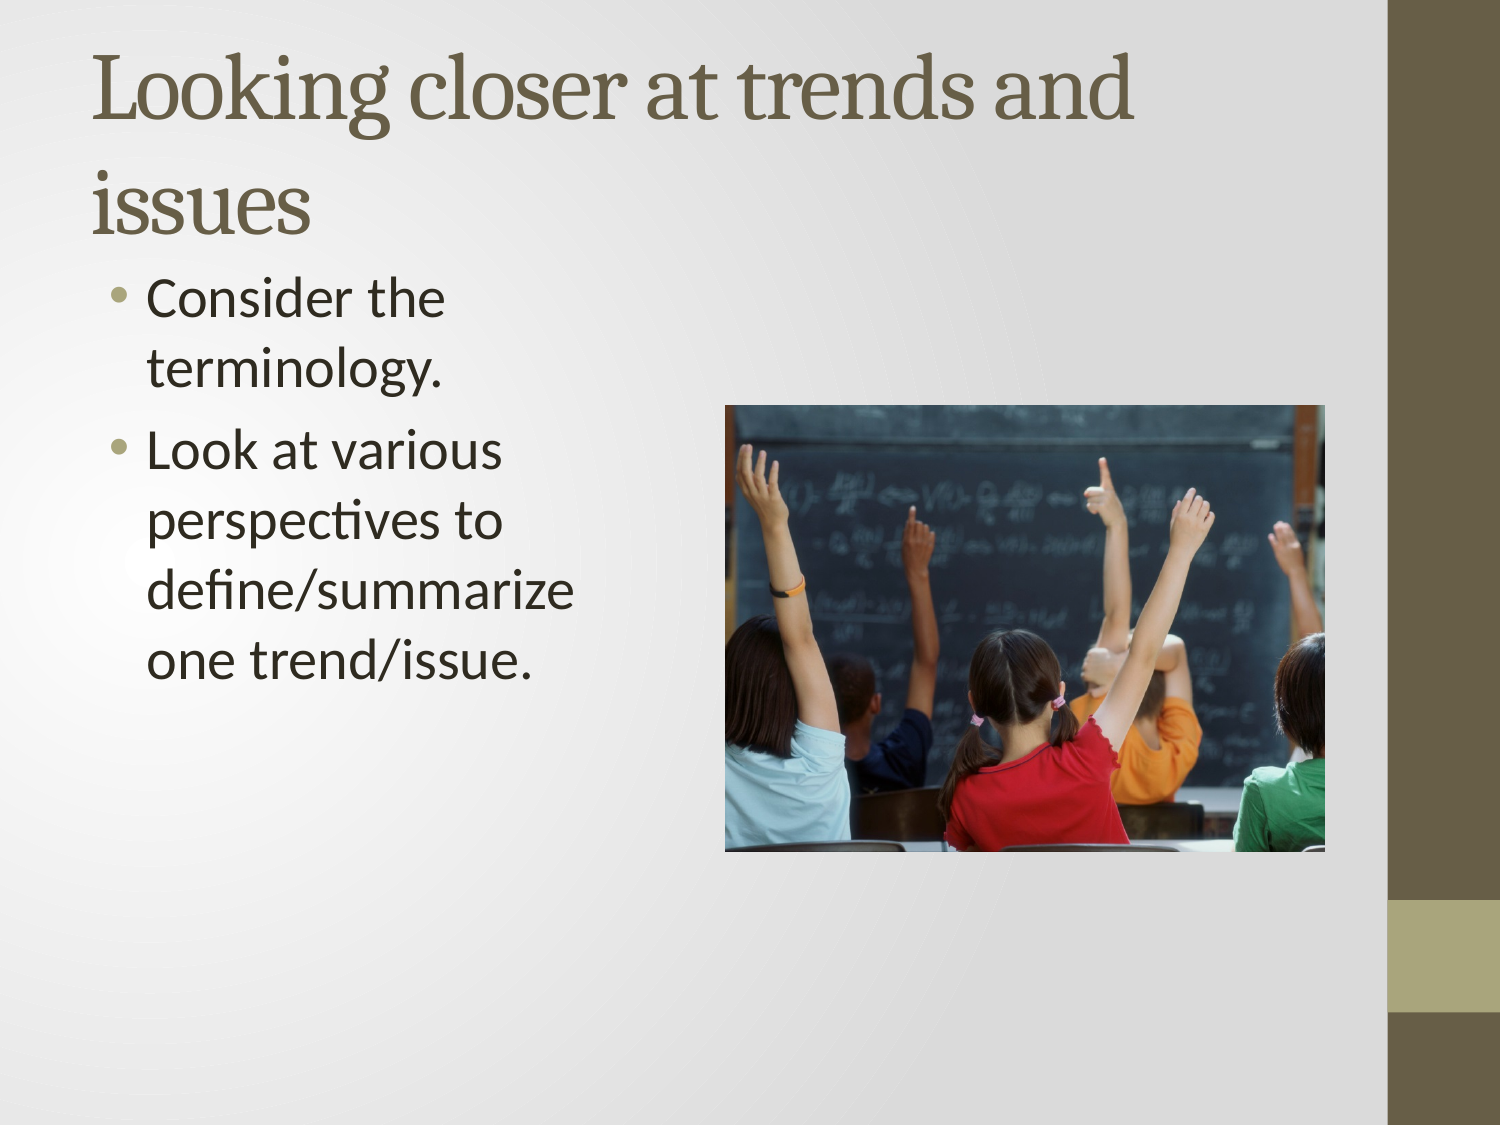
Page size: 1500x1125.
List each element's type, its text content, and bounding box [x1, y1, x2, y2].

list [724, 404, 1326, 853]
list Consider the terminology. Look at various perspectives to define/summarize one trend/issue. [74, 251, 676, 1006]
title Looking closer at trends and issues [75, 45, 1325, 233]
